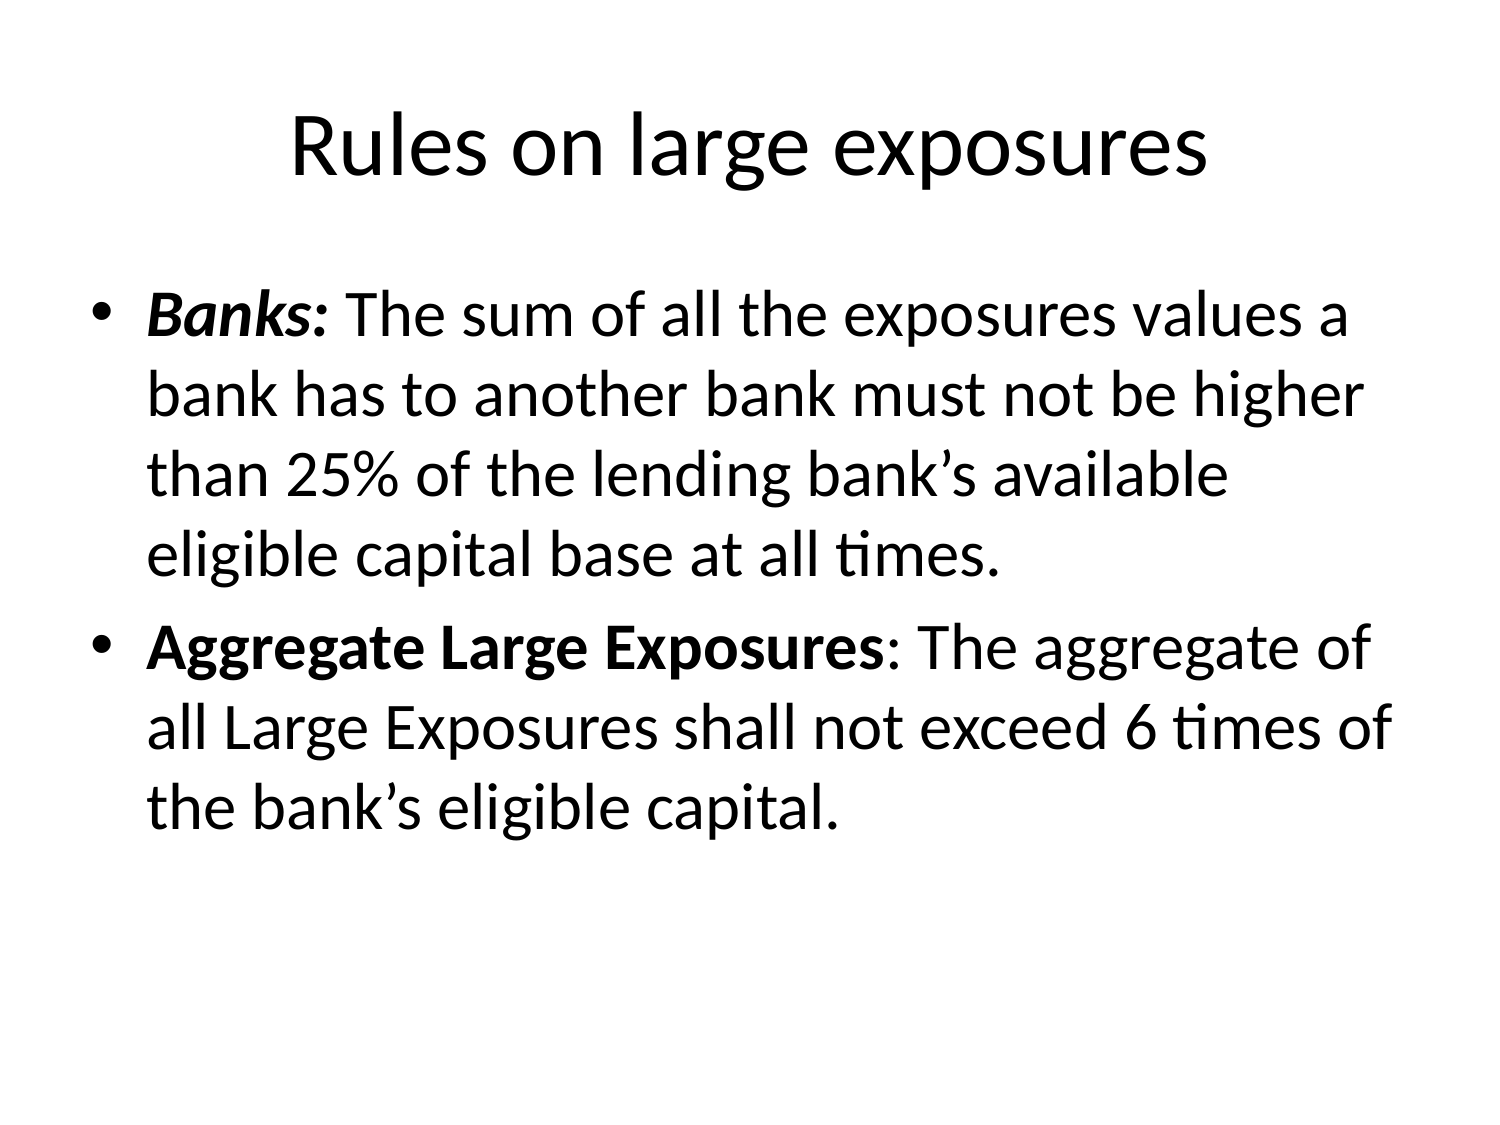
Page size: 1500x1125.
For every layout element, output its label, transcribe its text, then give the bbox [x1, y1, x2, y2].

list Banks: The sum of all the exposures values a bank has to another bank must not be higher than 25% of the lending bank’s available eligible capital base at all times. Aggregate Large Exposures: The aggregate of all Large Exposures shall not exceed 6 times of the bank’s eligible capital. [75, 262, 1425, 1005]
title Rules on large exposures [75, 45, 1425, 233]
